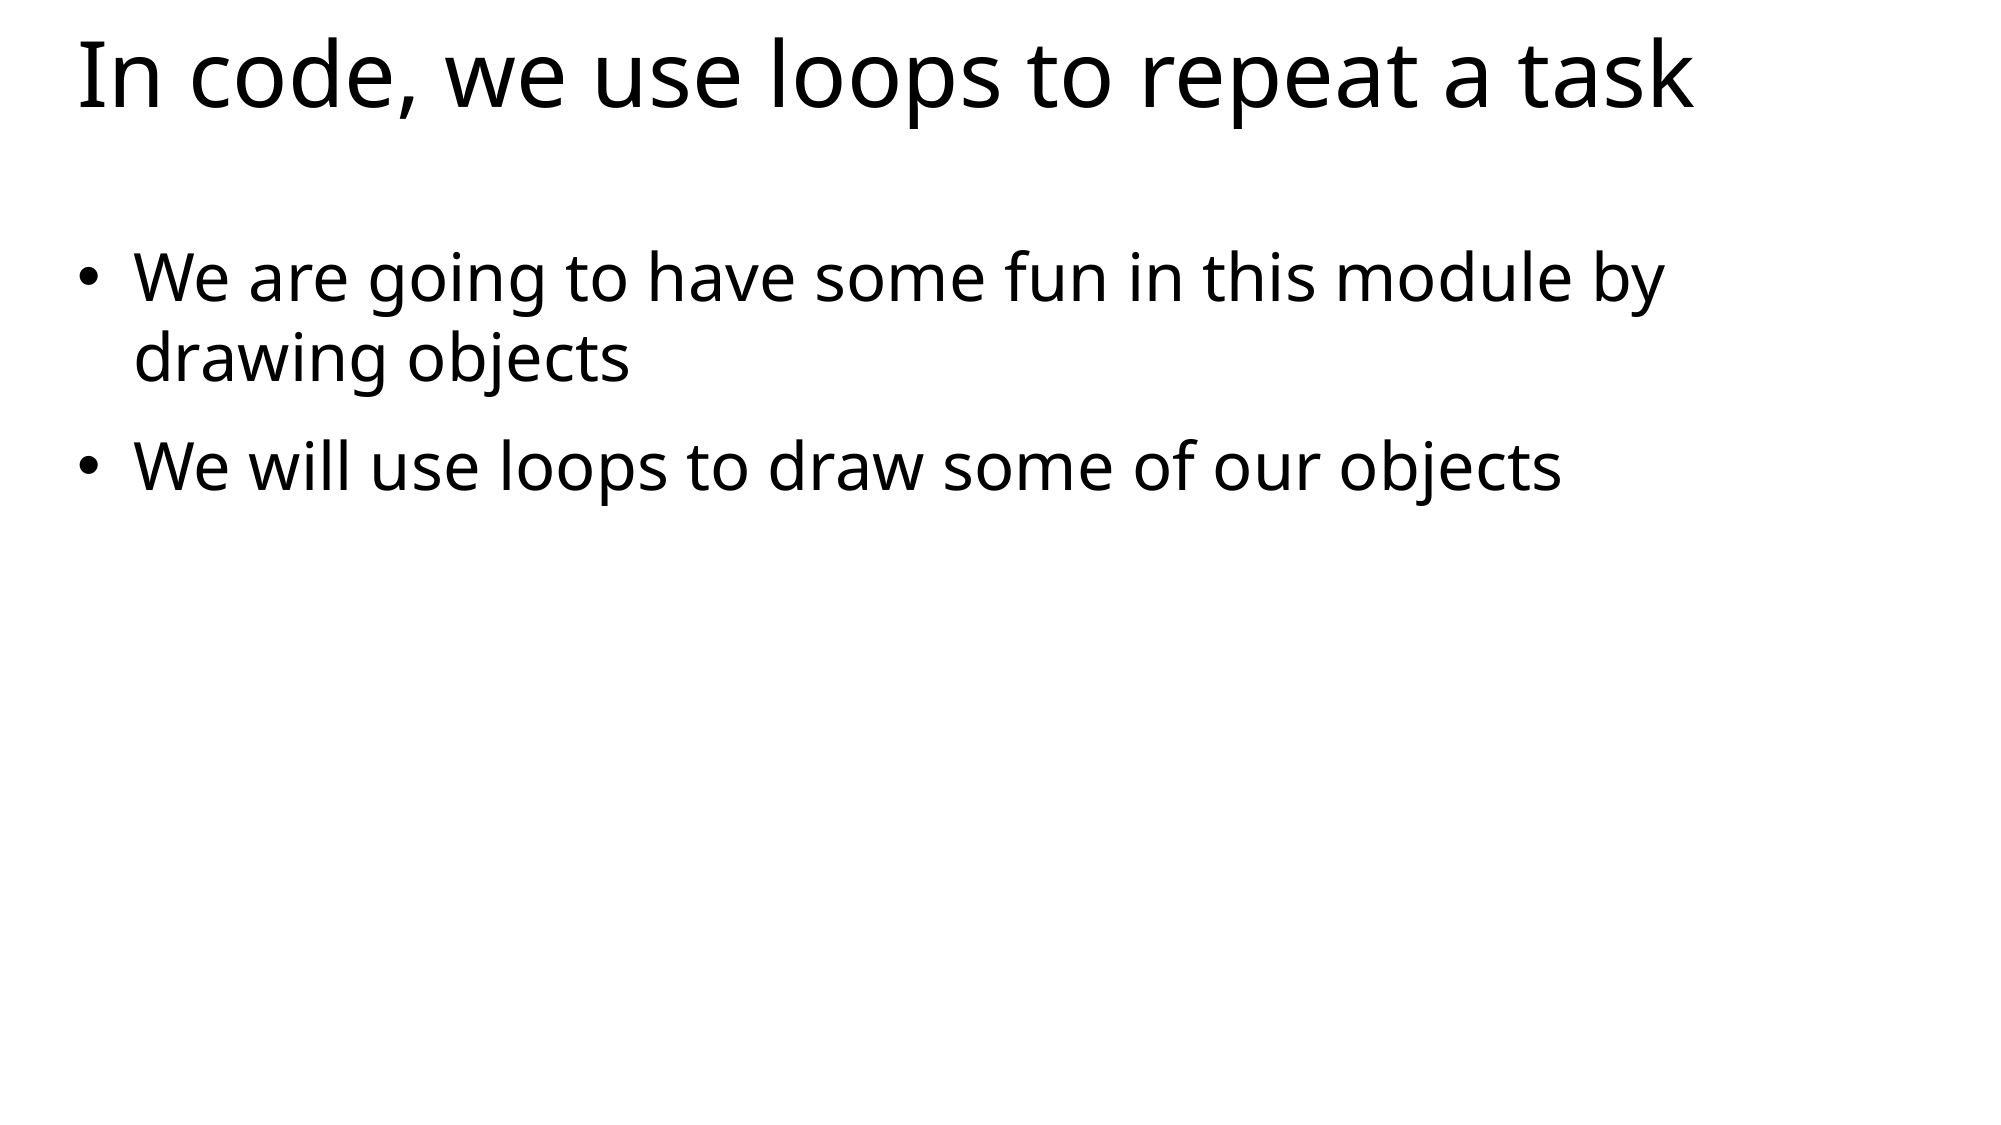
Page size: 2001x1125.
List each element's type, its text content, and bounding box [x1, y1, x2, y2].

title In code, we use loops to repeat a task [62, 29, 1953, 205]
list We are going to have some fun in this module by drawing objects We will use loops to draw some of our objects [62, 227, 1953, 1096]
